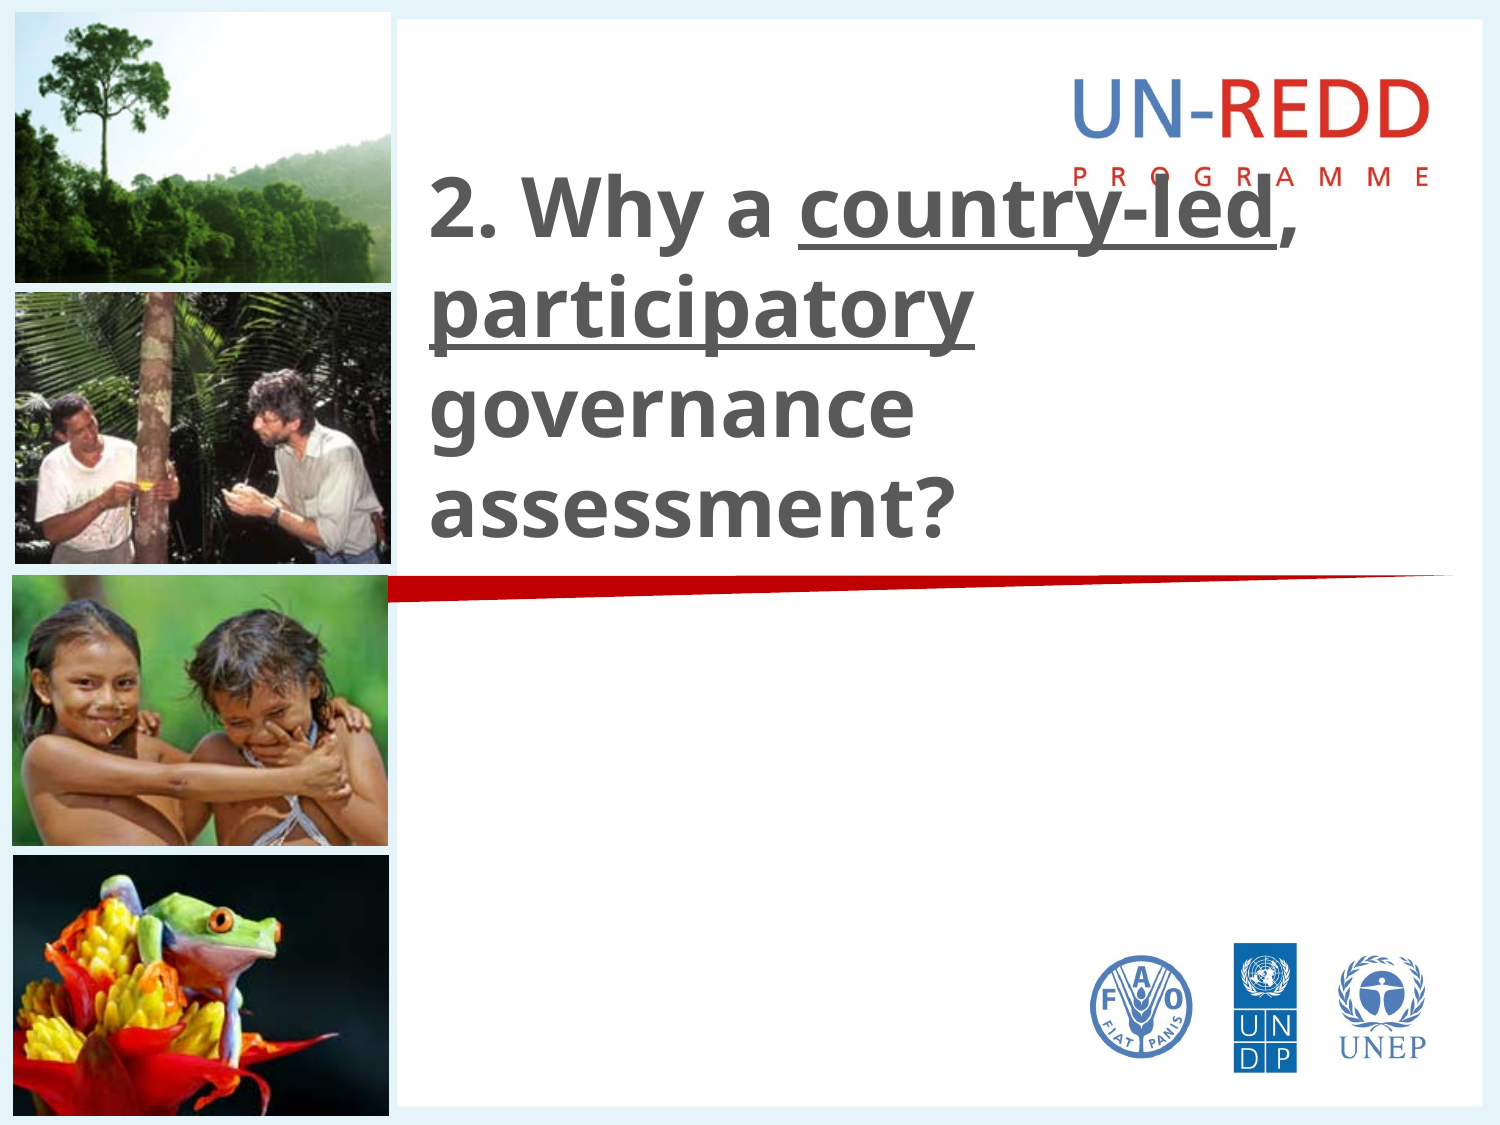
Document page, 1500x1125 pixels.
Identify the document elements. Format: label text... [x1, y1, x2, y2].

picture [1090, 941, 1426, 1074]
picture [1051, 40, 1439, 207]
picture [15, 292, 391, 564]
title 2. Why a country-led, participatory governance assessment? [413, 337, 1463, 562]
picture [13, 855, 389, 1116]
picture [15, 12, 391, 283]
picture [12, 575, 388, 846]
